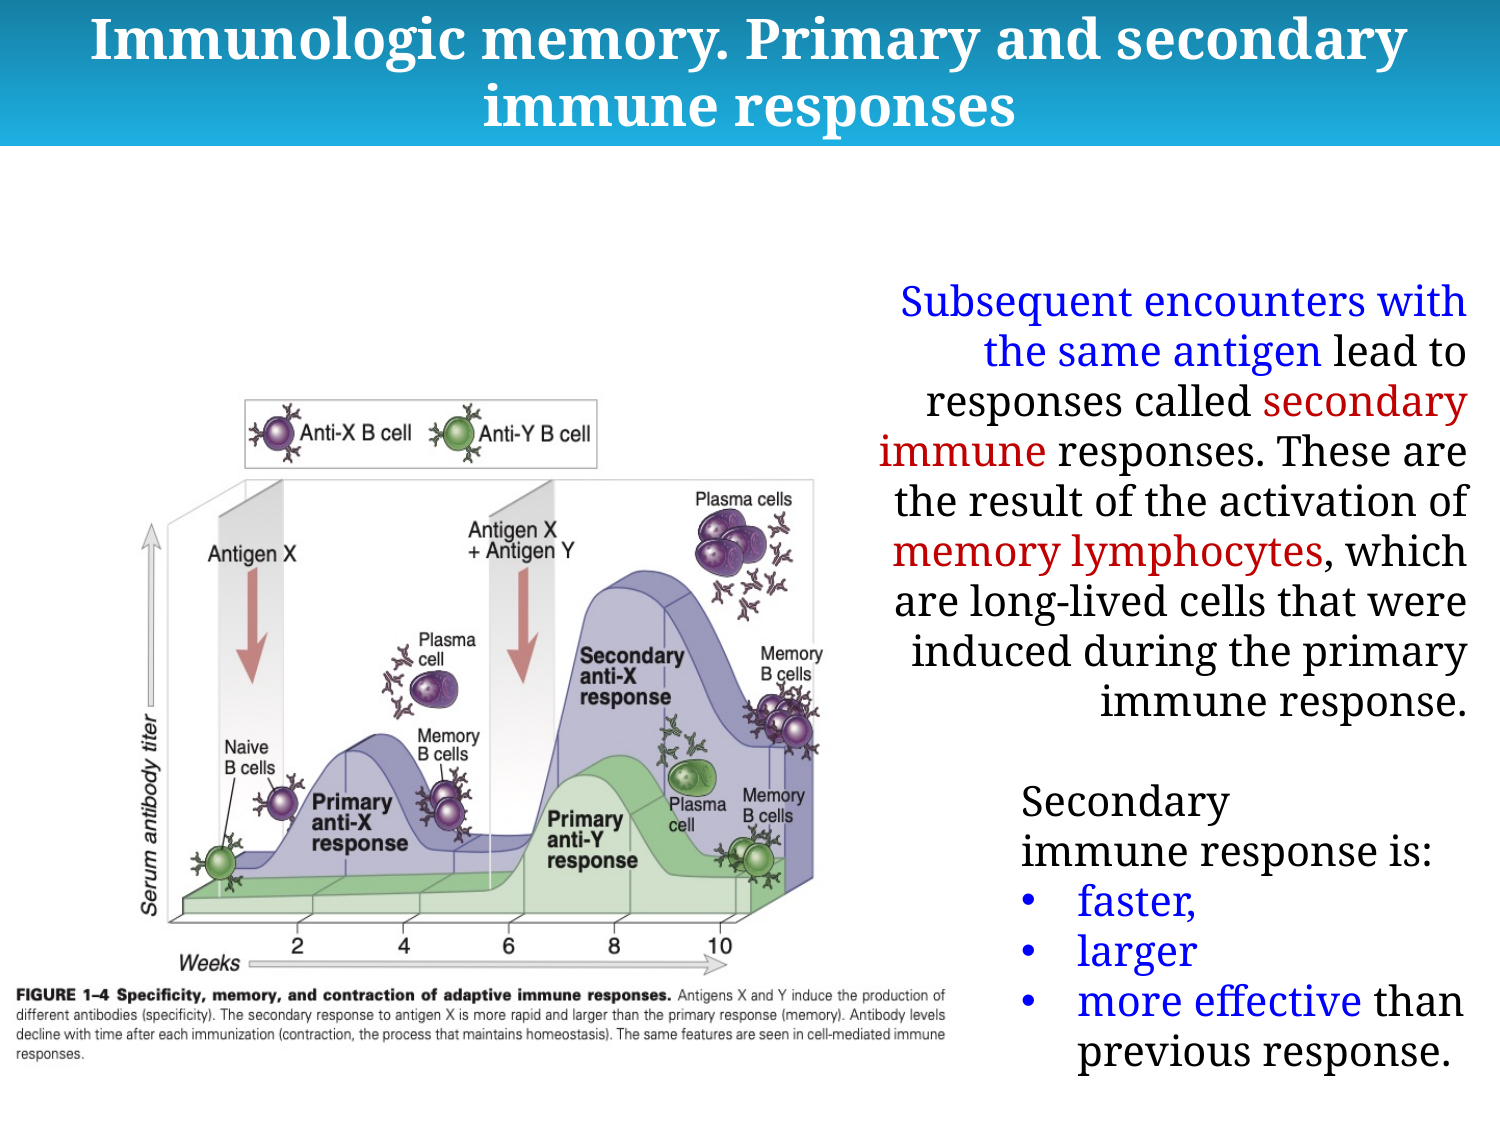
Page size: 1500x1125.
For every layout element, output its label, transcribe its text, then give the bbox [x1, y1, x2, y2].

text_box Subsequent encounters with the same antigen lead to responses called secondary immune responses. These are the result of the activation of memory lymphocytes, which are long-lived cells that were induced during the primary immune response. Secondary immune response is: faster, larger more effective than previous response. [856, 267, 1483, 1083]
text_box Immunologic memory. Primary and secondary immune responses [0, 0, 1500, 146]
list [0, 373, 960, 1068]
